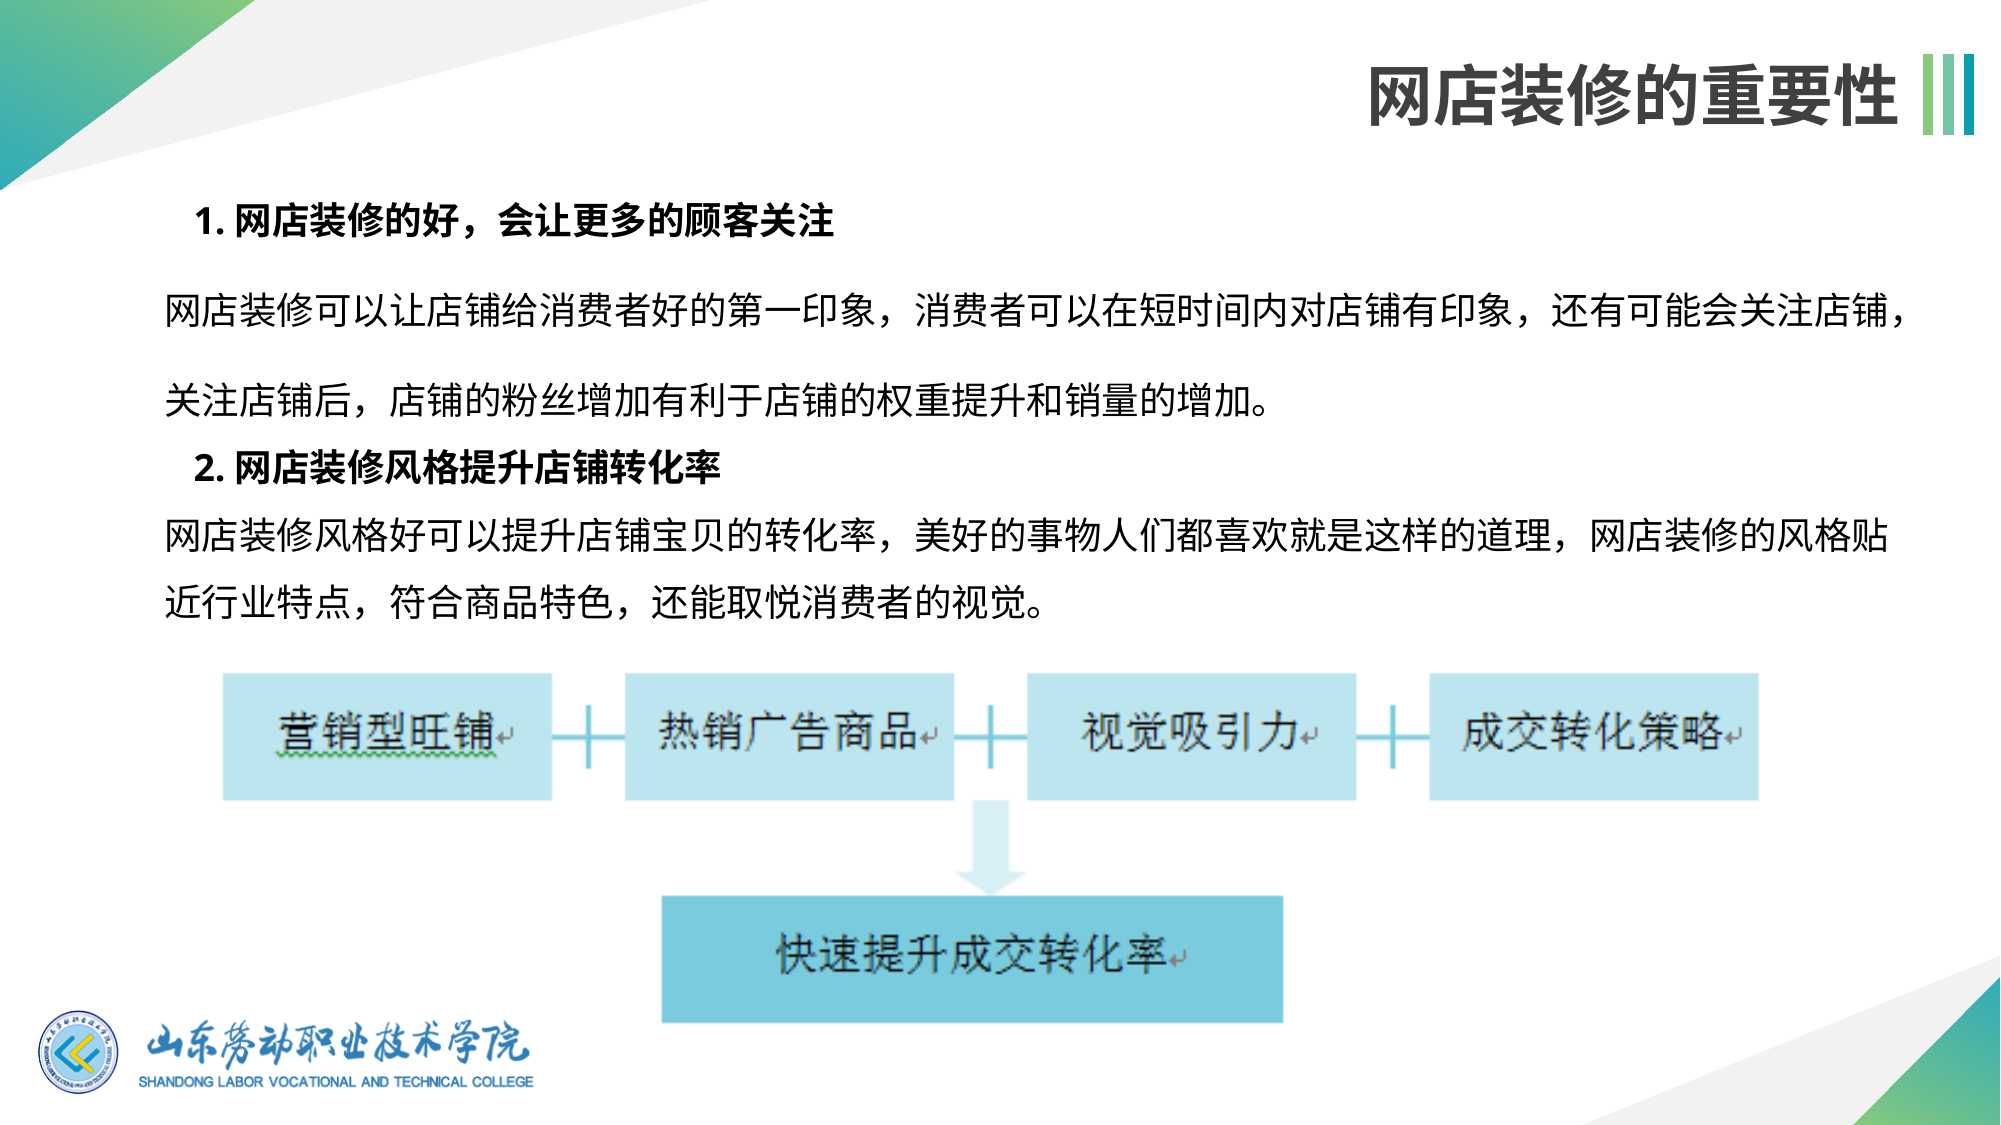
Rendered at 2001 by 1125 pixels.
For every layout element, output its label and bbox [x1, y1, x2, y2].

picture [38, 1010, 550, 1094]
text_box [0, 0, 2000, 1125]
text_box [1928, 54, 1969, 136]
